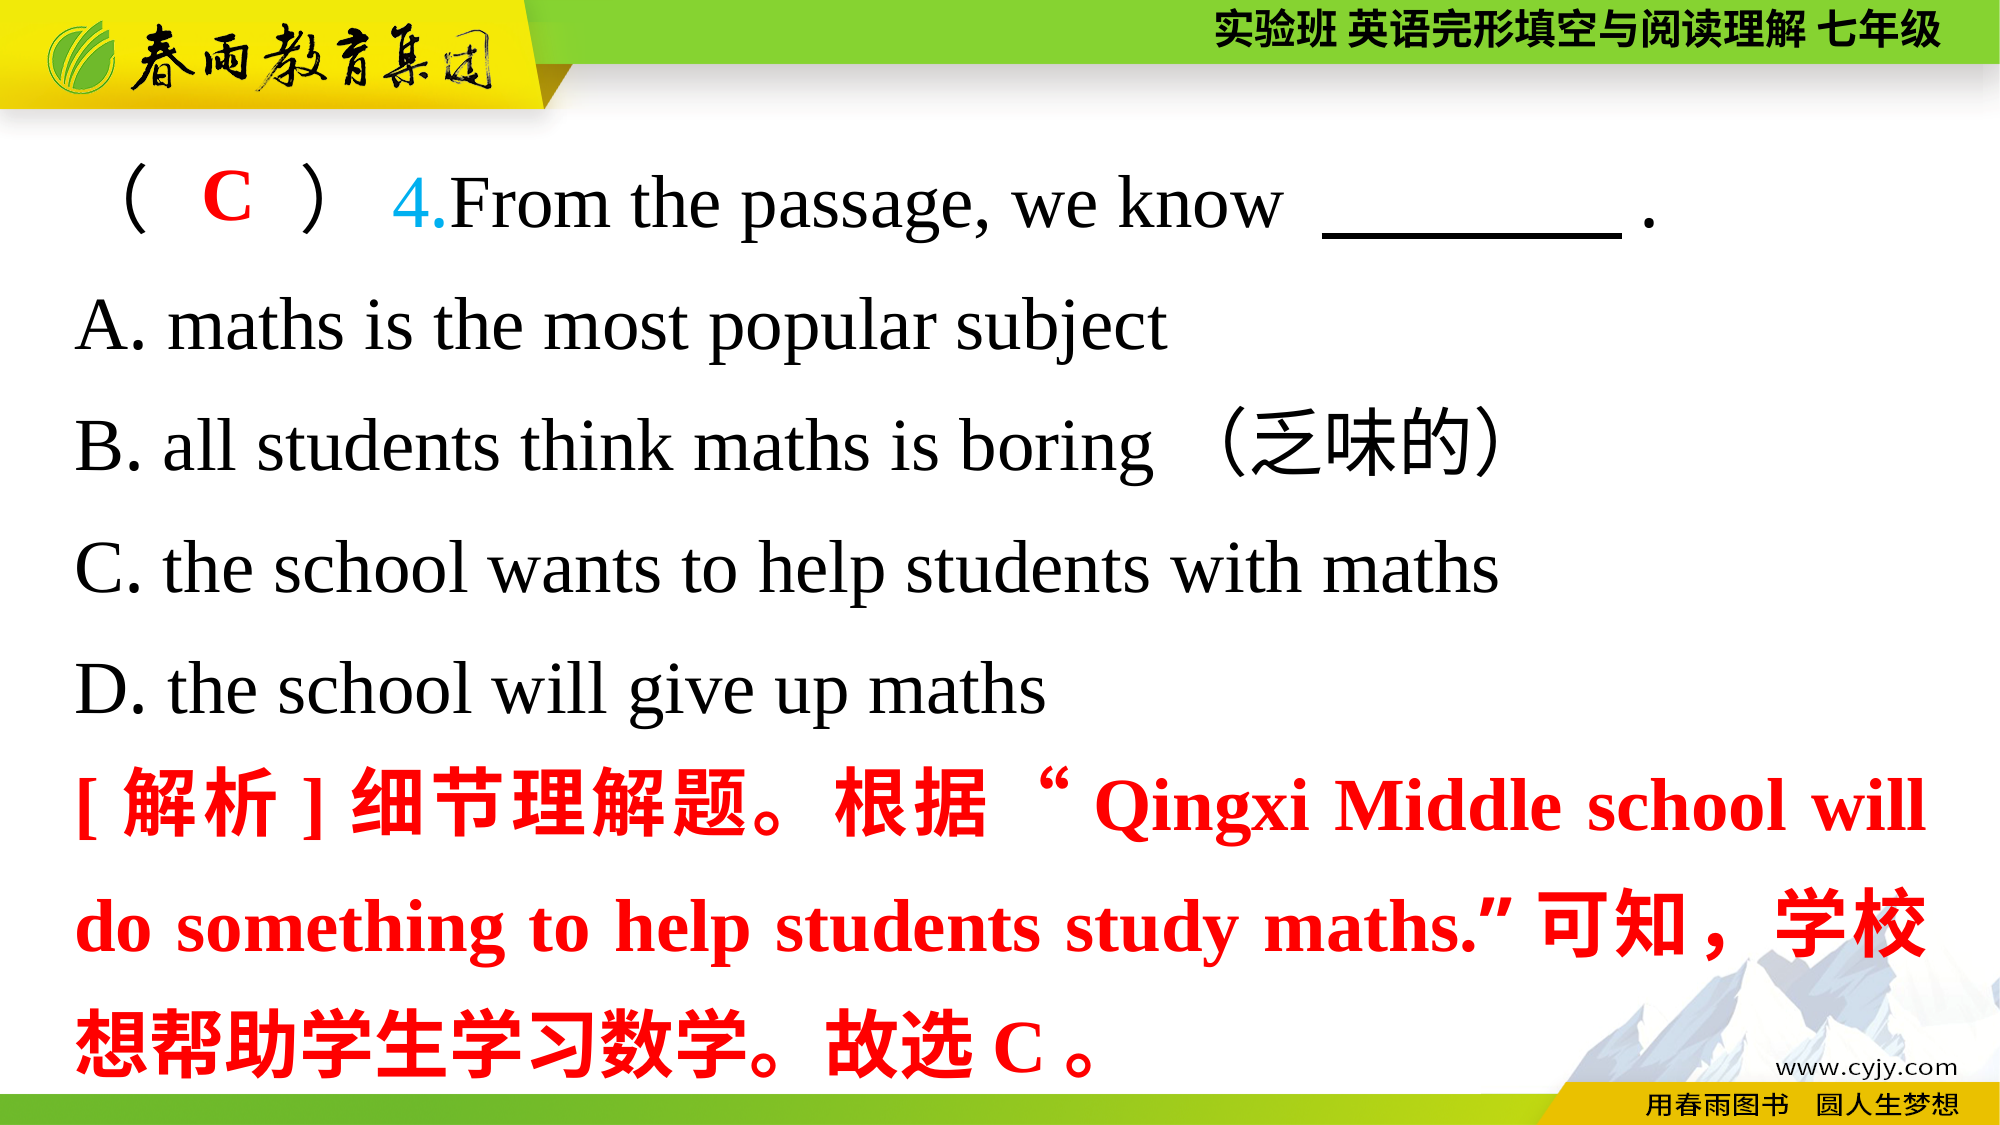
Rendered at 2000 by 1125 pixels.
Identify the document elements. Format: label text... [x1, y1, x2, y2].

list （ ）4.From the passage, we know . A. maths is the most popular subject B. all students think maths is boring（乏味的） C. the school wants to help students with maths D. the school will give up maths [59, 113, 1944, 715]
text_box C [186, 138, 271, 243]
picture [0, 0, 2000, 1125]
text_box [解析]细节理解题。根据“Qingxi Middle school will do something to help students study maths.”可知，学校想帮助学生学习数学。故选C。 [59, 715, 1944, 1096]
